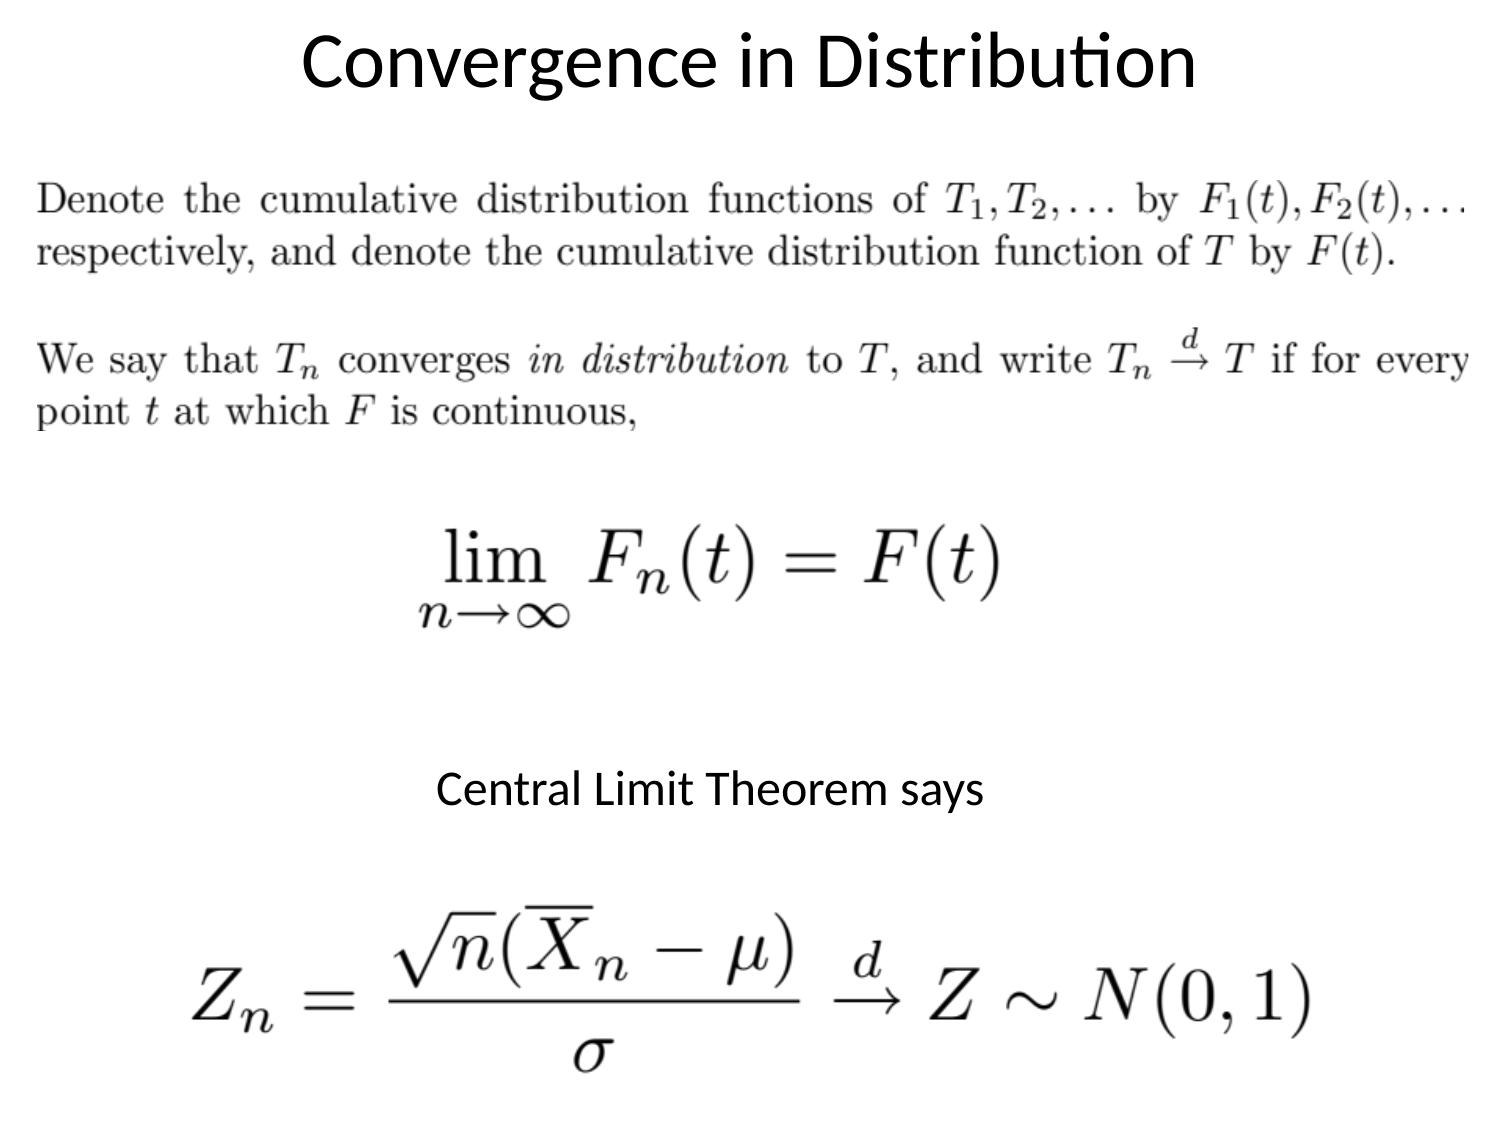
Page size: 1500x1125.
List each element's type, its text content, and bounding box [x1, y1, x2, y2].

picture [188, 899, 1314, 1074]
text_box Central Limit Theorem says [421, 748, 1000, 824]
title Convergence in Distribution [75, 0, 1425, 112]
picture [36, 325, 1469, 431]
picture [36, 180, 1465, 275]
picture [416, 520, 1003, 636]
